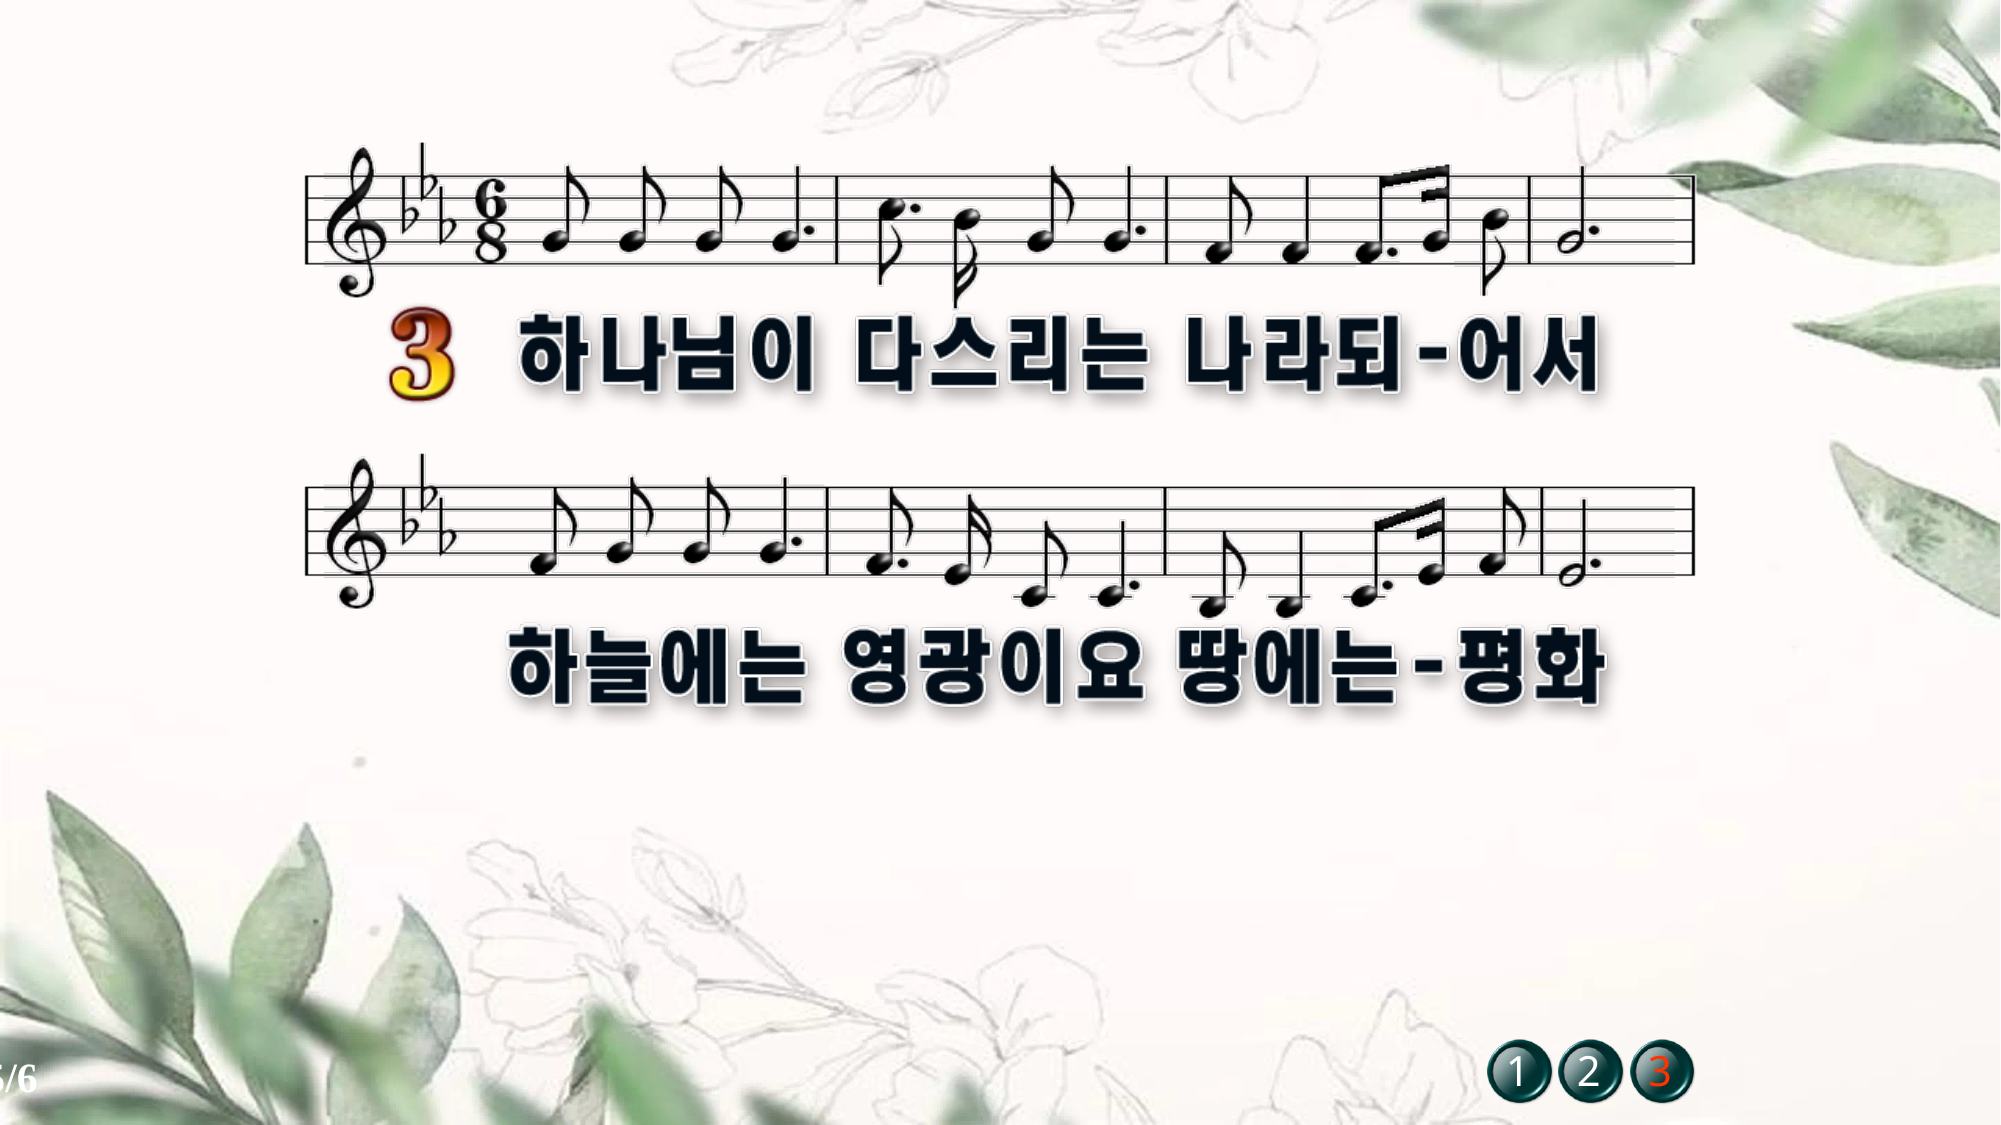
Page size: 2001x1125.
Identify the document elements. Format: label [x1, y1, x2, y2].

text_box [1555, 1035, 1626, 1106]
text_box [1627, 1035, 1697, 1106]
text_box [1484, 1035, 1555, 1106]
picture [0, 0, 2001, 1125]
